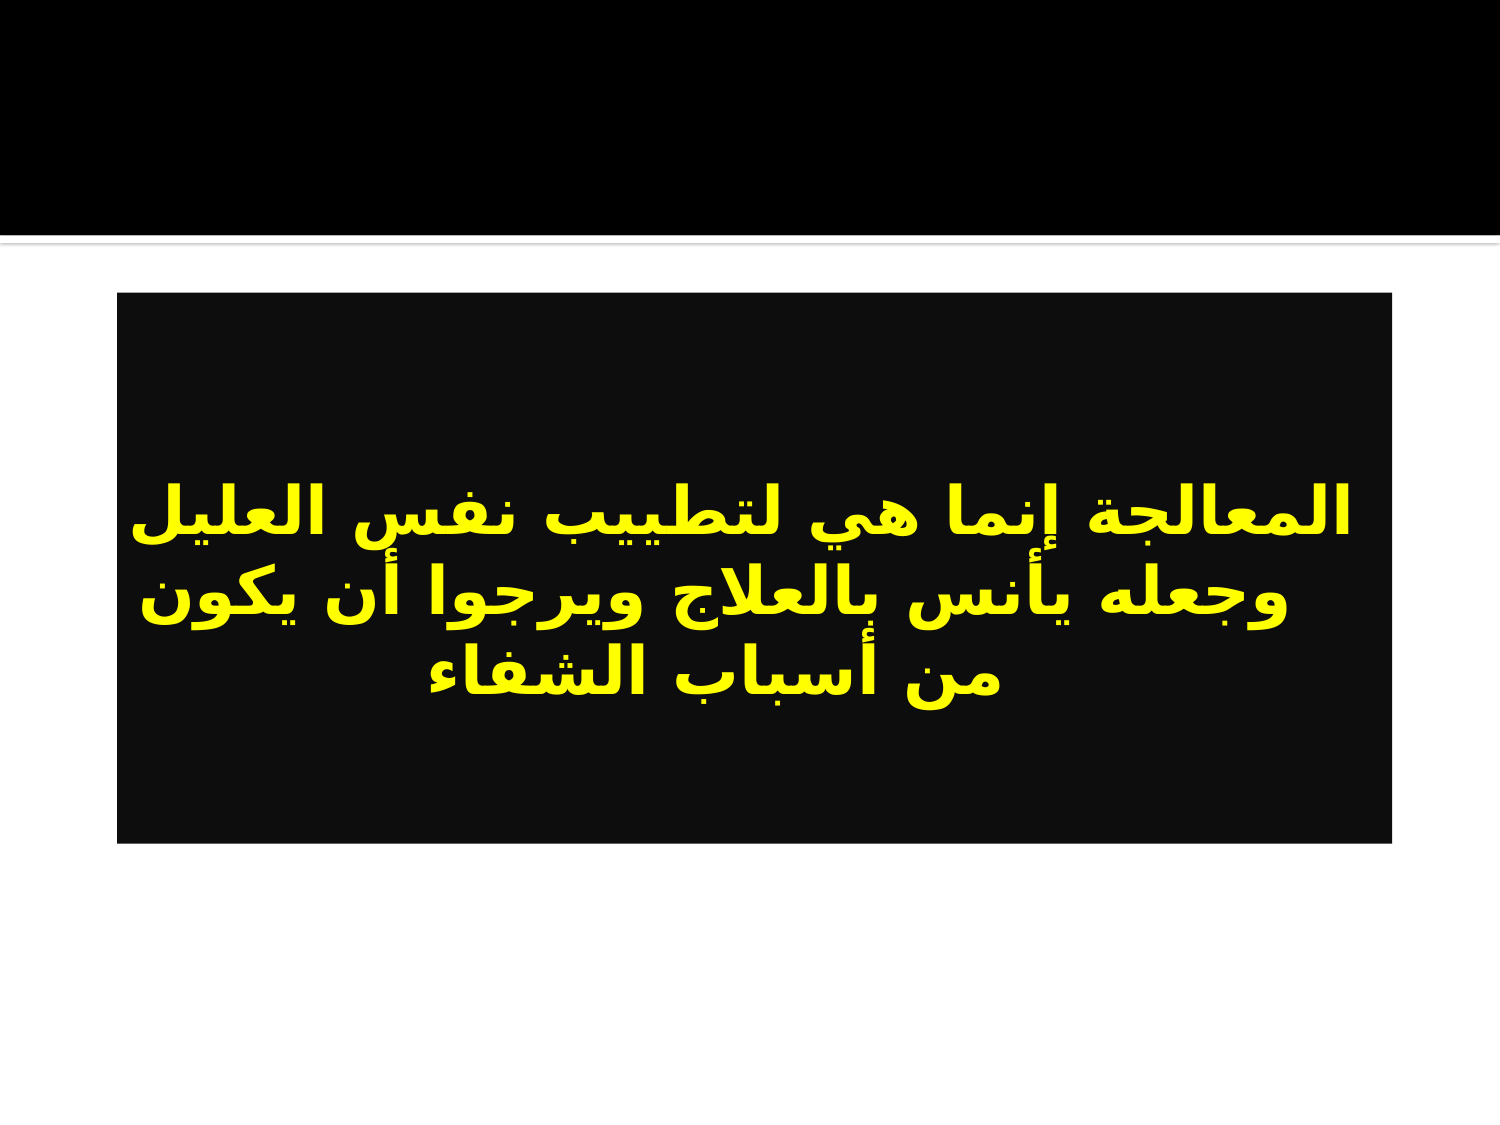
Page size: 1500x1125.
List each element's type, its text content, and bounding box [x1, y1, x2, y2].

list المعالجة إنما هي لتطييب نفس العليل وجعله يأنس بالعلاج ويرجوا أن يكون من أسباب الشفاء [117, 292, 1393, 844]
